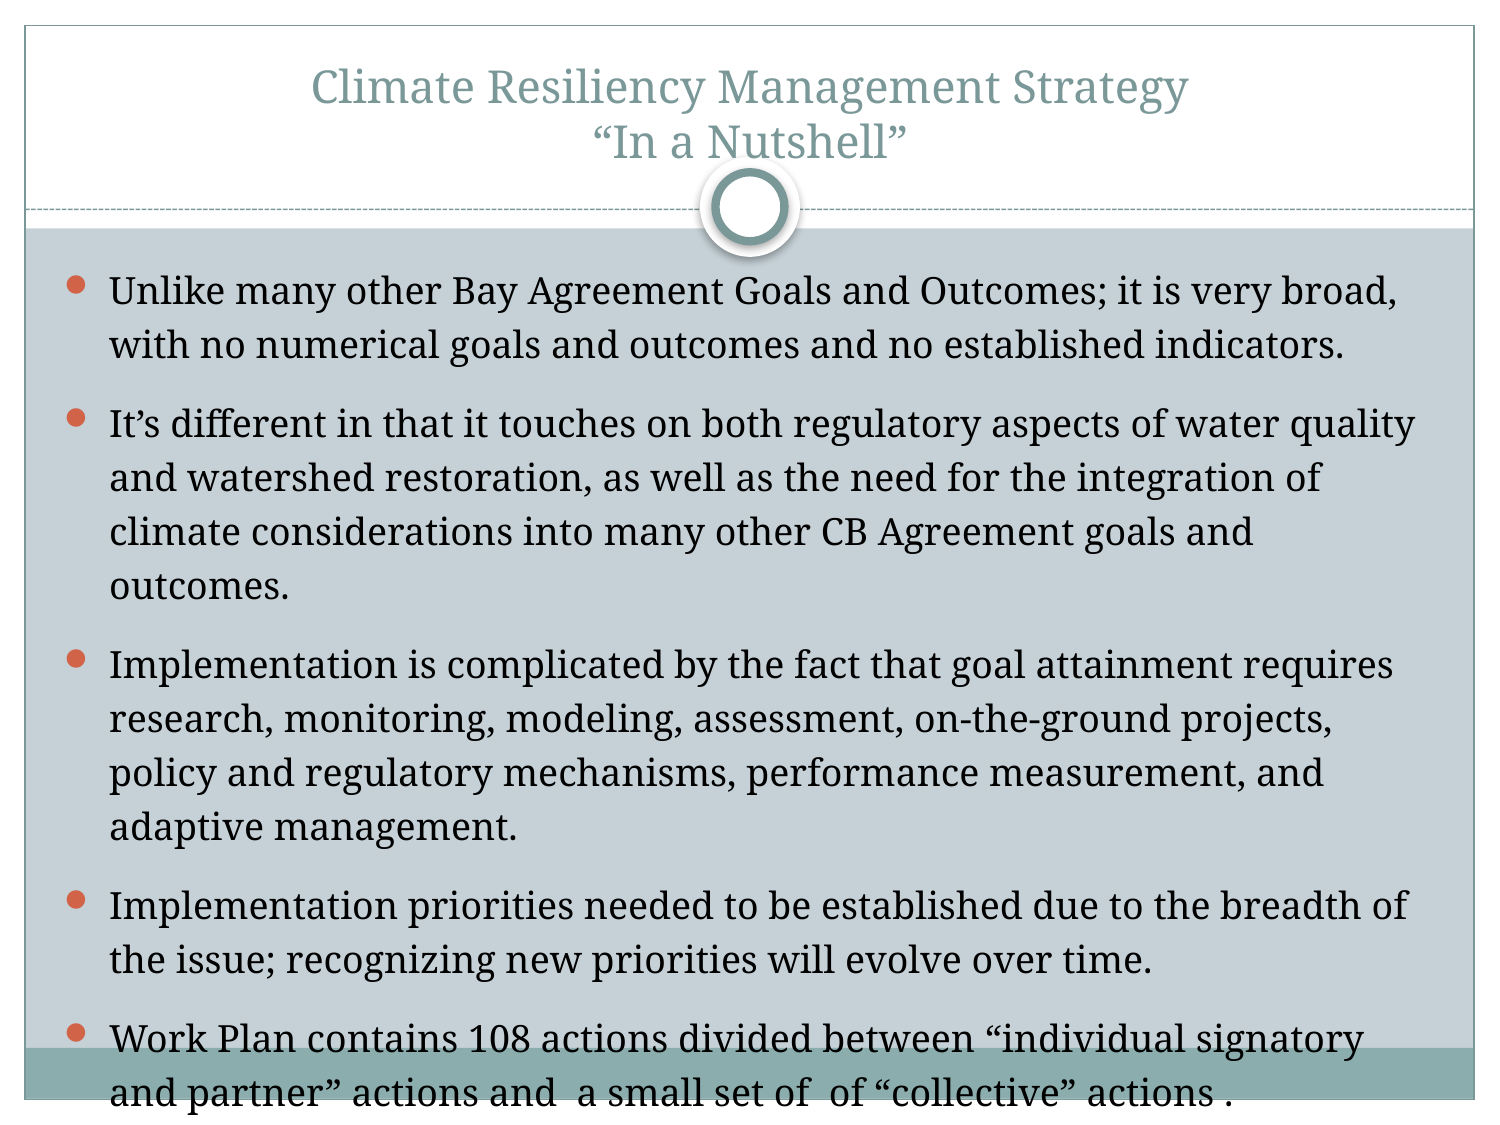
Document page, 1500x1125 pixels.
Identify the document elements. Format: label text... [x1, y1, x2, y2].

title Climate Resiliency Management Strategy “In a Nutshell” [50, 50, 1450, 175]
list Unlike many other Bay Agreement Goals and Outcomes; it is very broad, with no numerical goals and outcomes and no established indicators. It’s different in that it touches on both regulatory aspects of water quality and watershed restoration, as well as the need for the integration of climate considerations into many other CB Agreement goals and outcomes. Implementation is complicated by the fact that goal attainment requires research, monitoring, modeling, assessment, on-the-ground projects, policy and regulatory mechanisms, performance measurement, and adaptive management. Implementation priorities needed to be established due to the breadth of the issue; recognizing new priorities will evolve over time. Work Plan contains 108 actions divided between “individual signatory and partner” actions and a small set of of “collective” actions . [49, 250, 1445, 1001]
